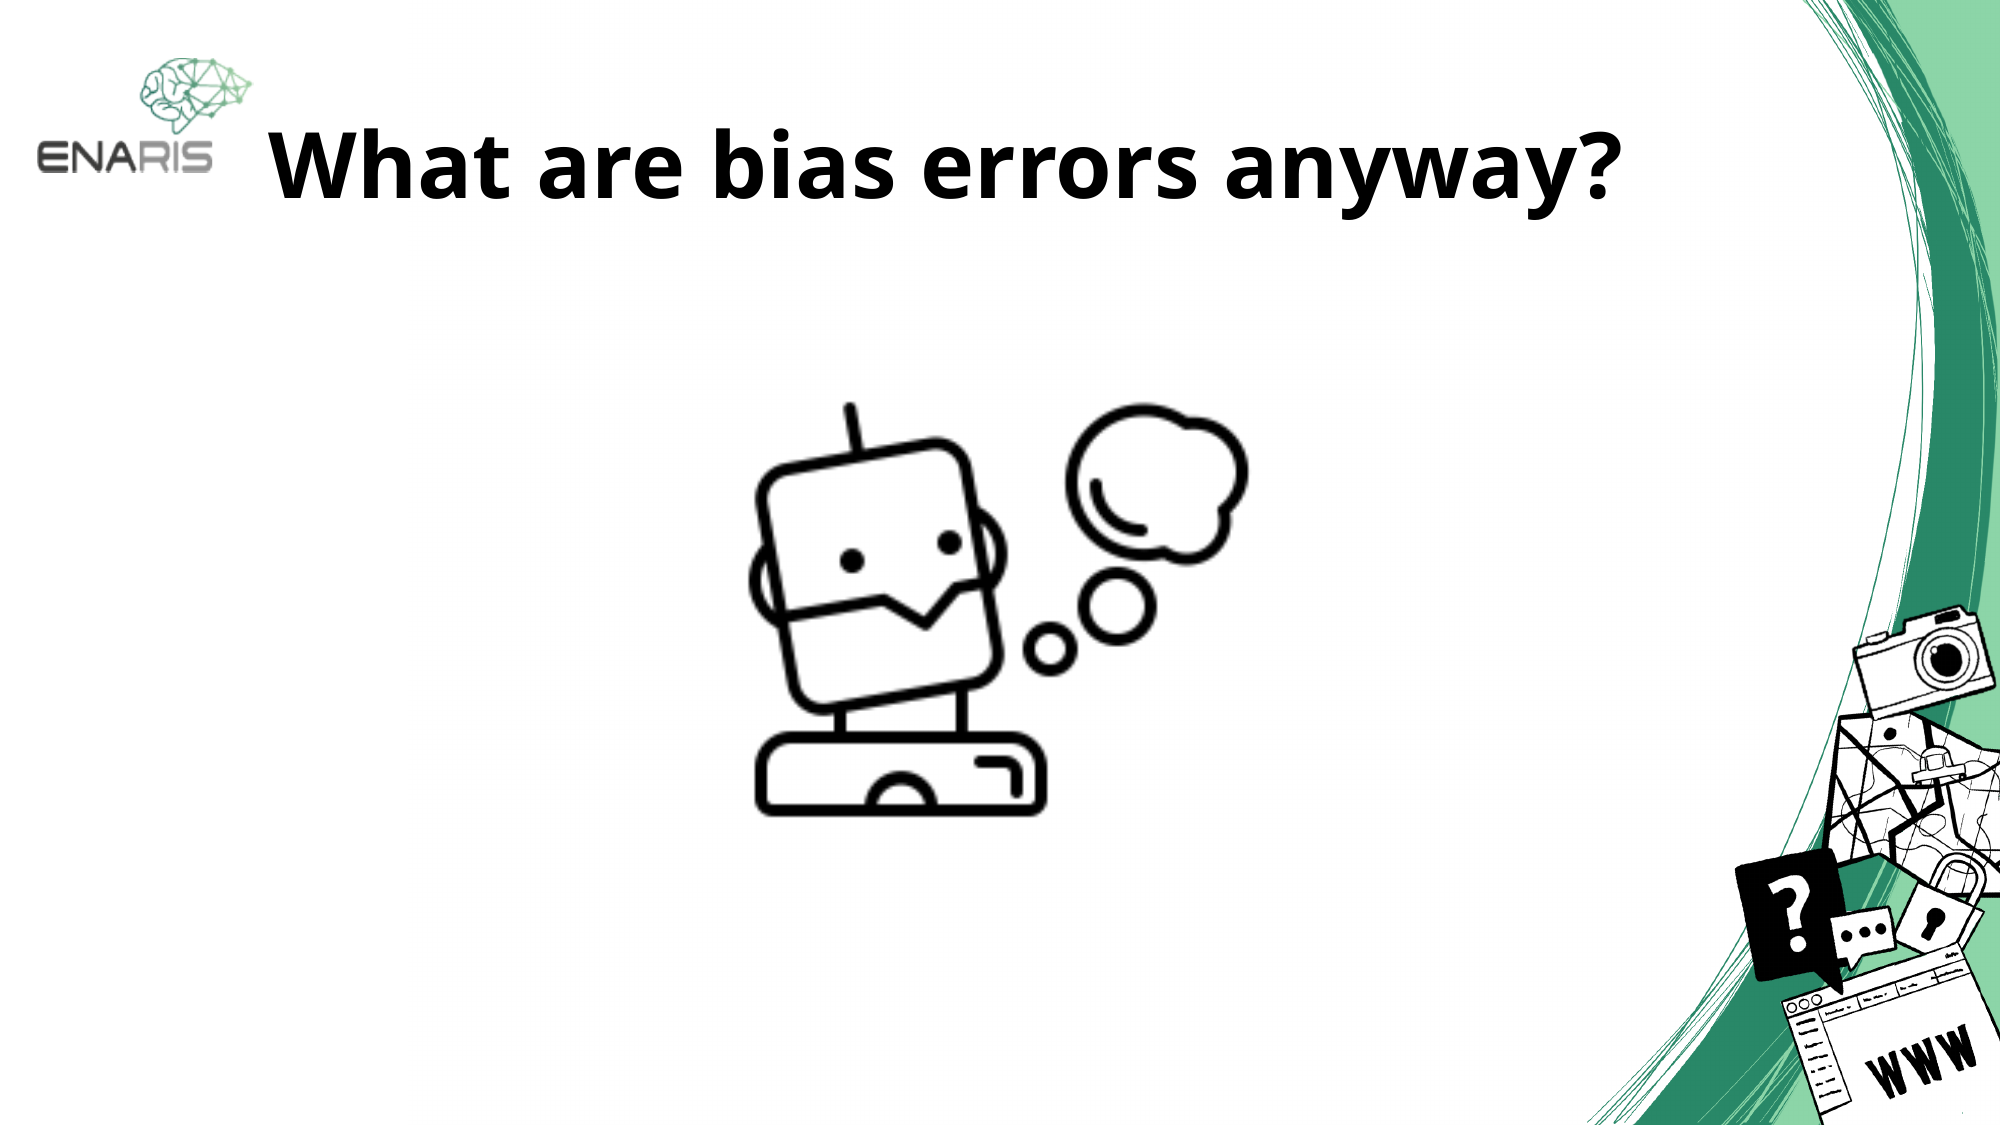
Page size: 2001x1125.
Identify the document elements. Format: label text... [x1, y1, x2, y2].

title What are bias errors anyway? [253, 59, 1863, 278]
picture [408, 0, 2000, 1125]
picture [37, 58, 254, 173]
